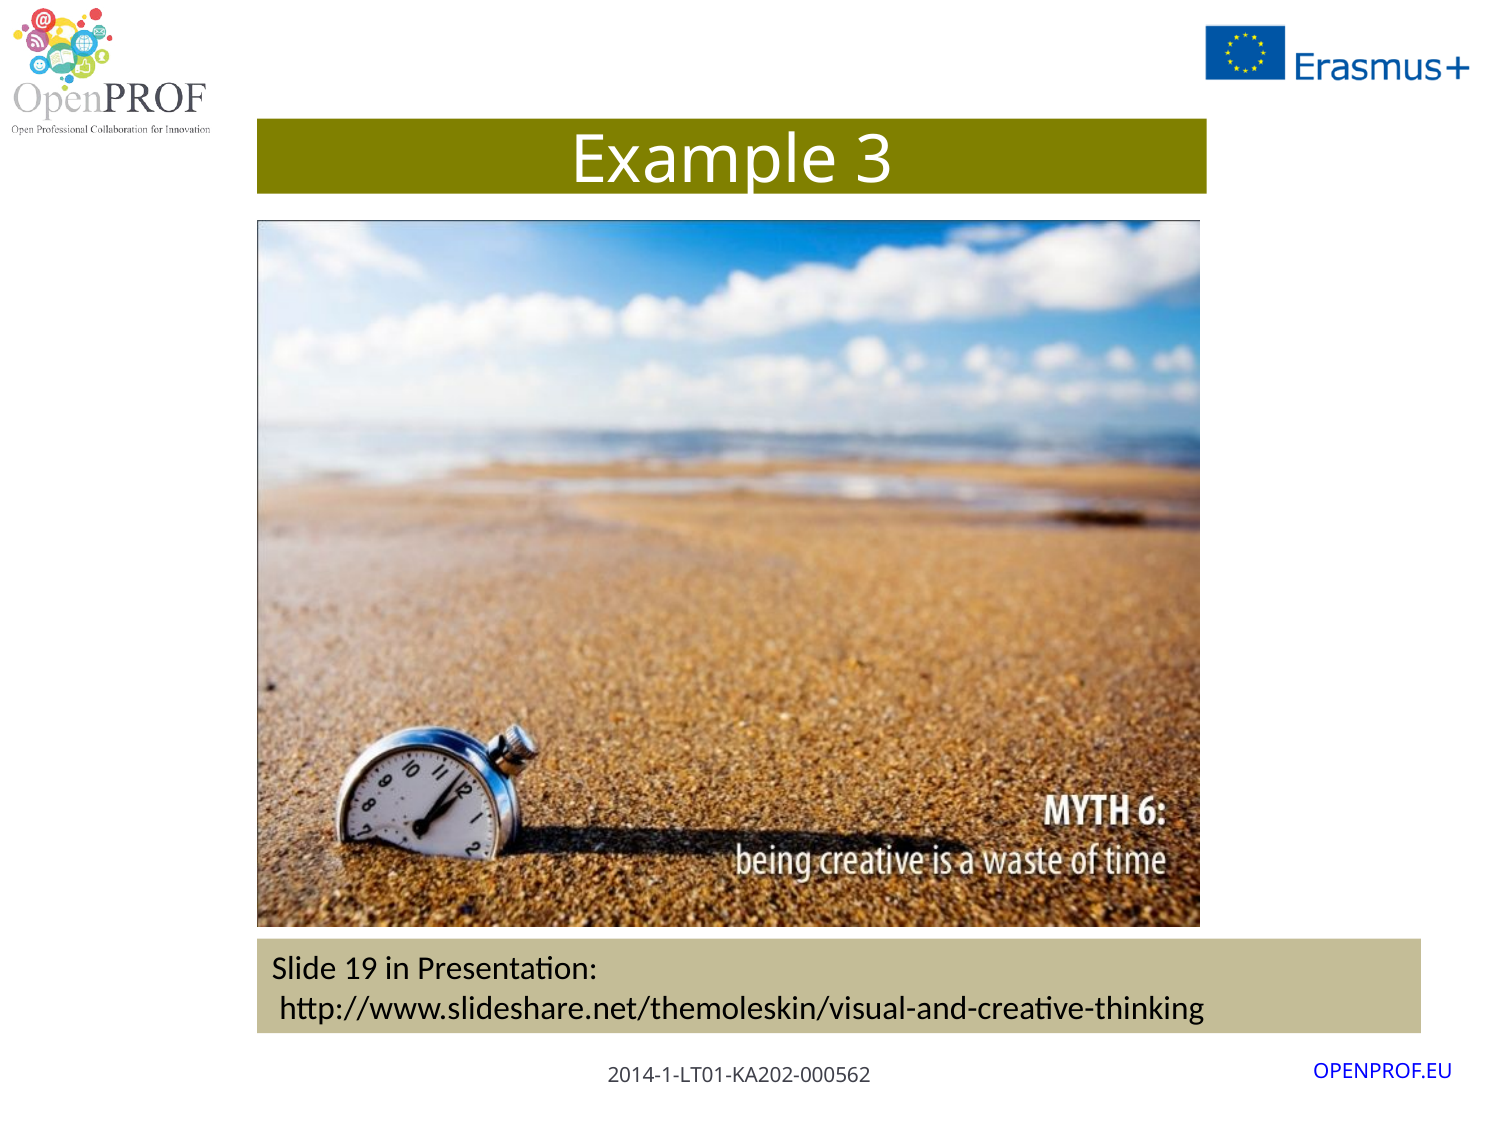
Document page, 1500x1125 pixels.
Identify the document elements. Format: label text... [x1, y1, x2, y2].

text_box Slide 19 in Presentation: http://www.slideshare.net/themoleskin/visual-and-creative-thinking [257, 938, 1421, 1034]
picture [1202, 24, 1471, 84]
picture [256, 220, 1200, 928]
title Example 3 [257, 118, 1207, 194]
picture [0, 0, 212, 143]
